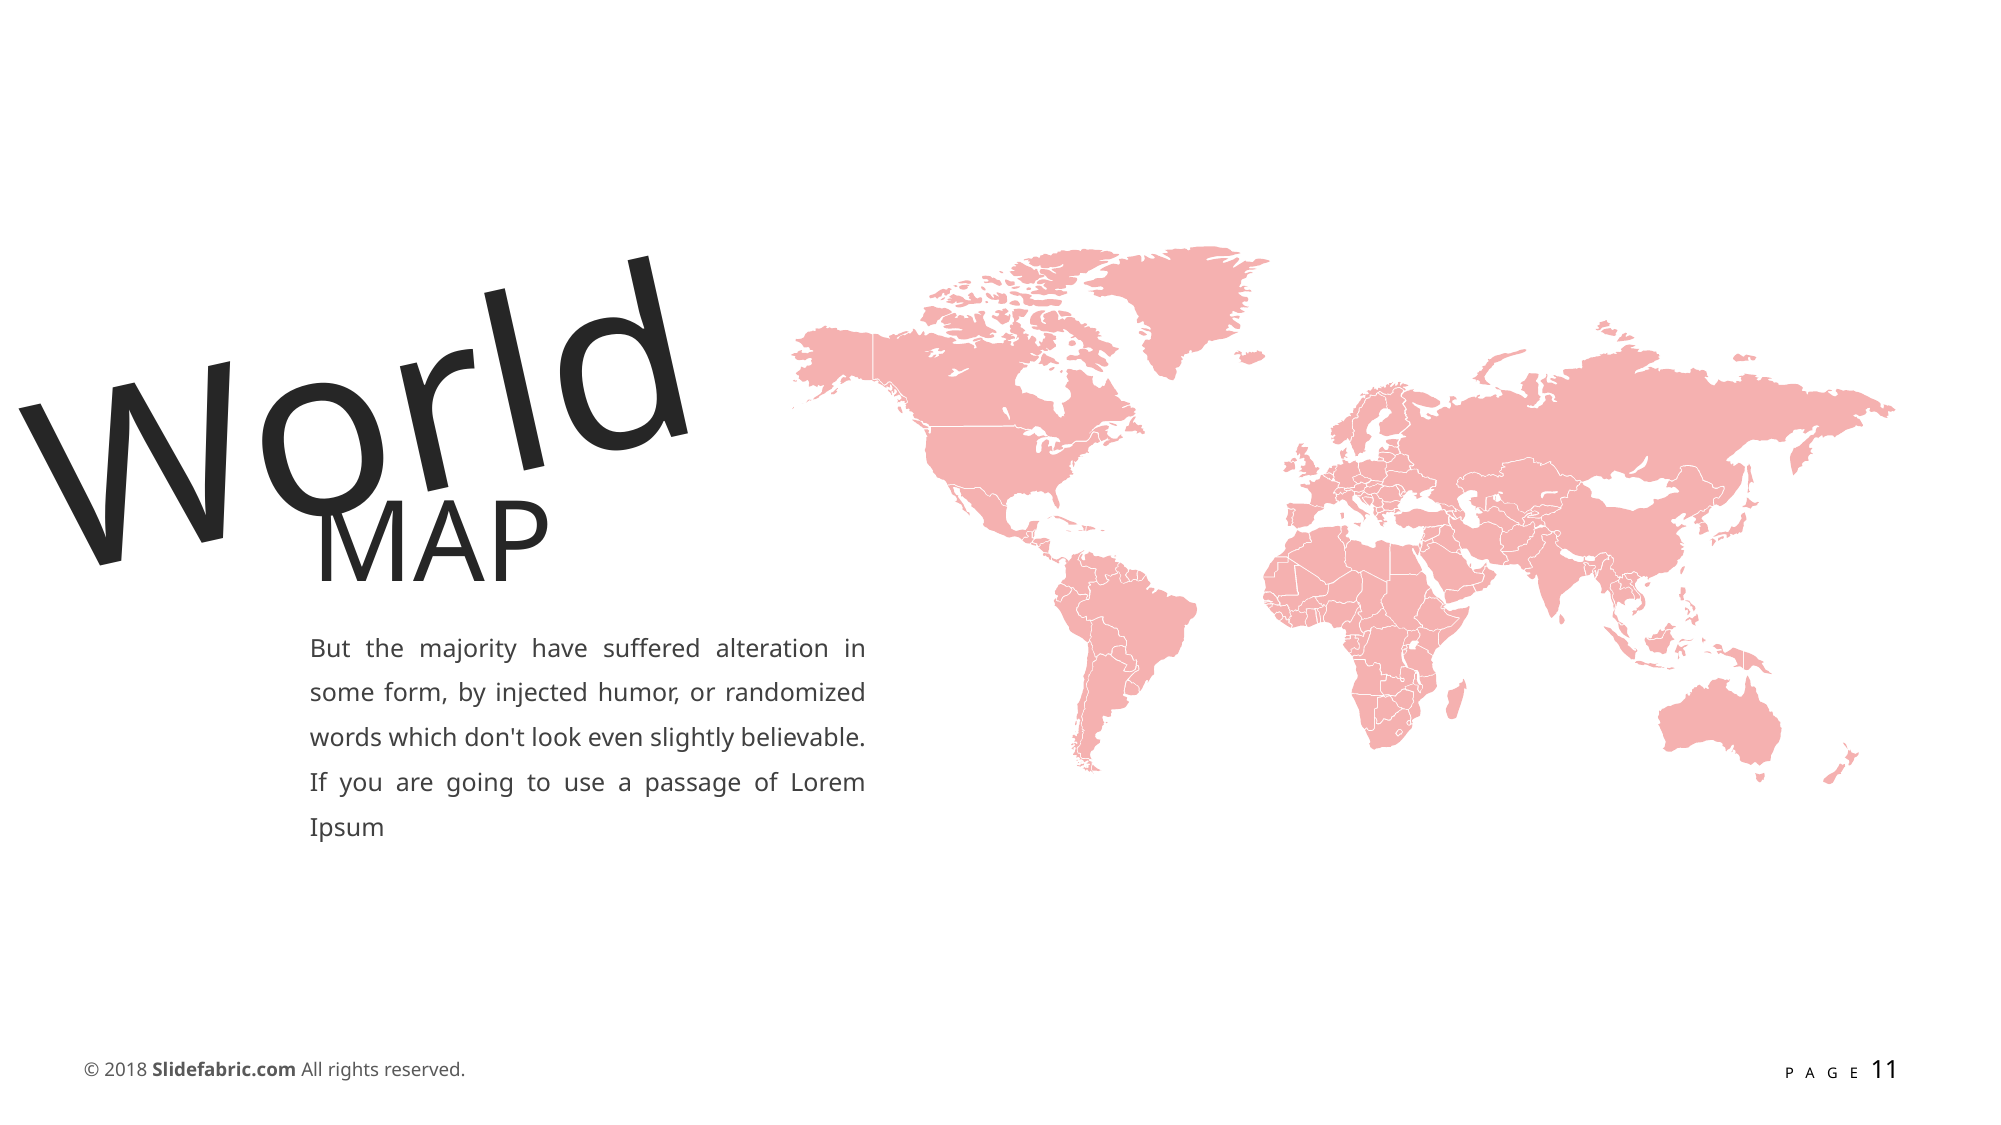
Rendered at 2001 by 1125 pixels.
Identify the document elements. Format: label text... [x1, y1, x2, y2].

text_box But the majority have suffered alteration in some form, by injected humor, or randomized words which don't look even slightly believable. If you are going to use a passage of Lorem Ipsum [295, 609, 882, 849]
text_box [790, 246, 1896, 785]
text_box World [0, 184, 736, 634]
text_box MAP [296, 518, 569, 609]
